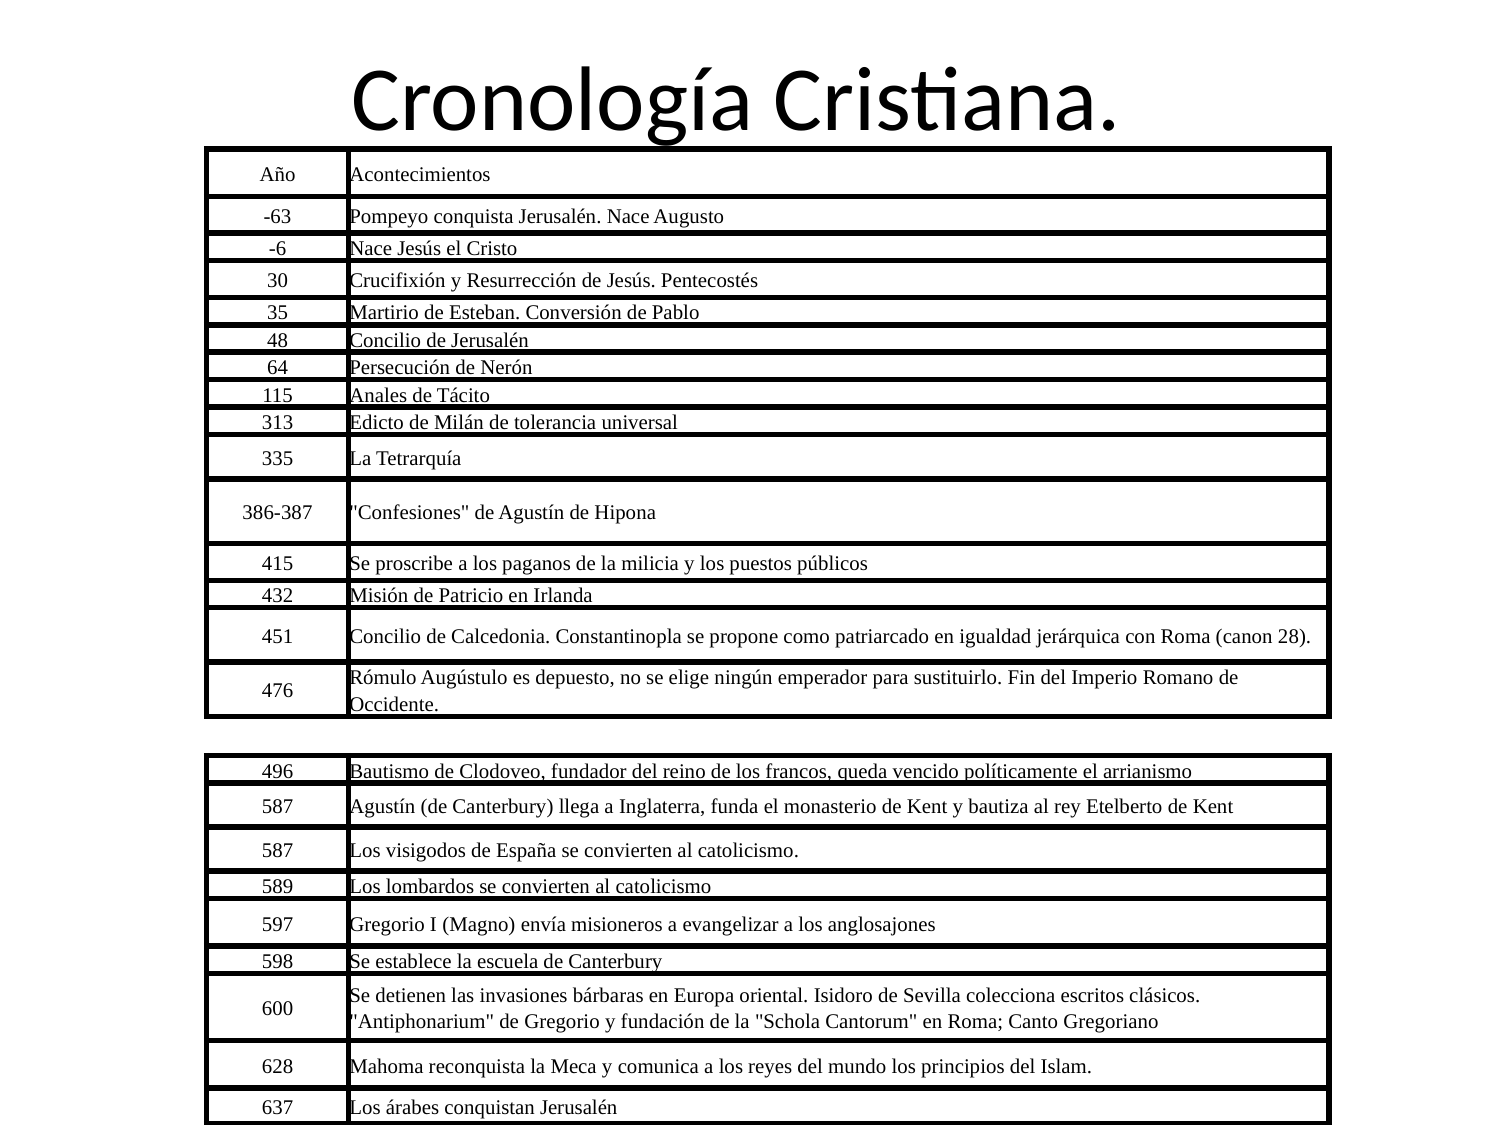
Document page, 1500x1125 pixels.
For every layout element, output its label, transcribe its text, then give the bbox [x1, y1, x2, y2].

table_cell 637 [209, 1091, 346, 1121]
table_cell "Confesiones" de Agustín de Hipona [351, 482, 1326, 541]
table_cell 589 [209, 874, 346, 896]
table_cell Gregorio I (Magno) envía misioneros a evangelizar a los anglosajones [351, 901, 1326, 943]
table_cell -6 [209, 236, 346, 258]
table_cell Se establece la escuela de Canterbury [351, 949, 1326, 971]
table_cell Se detienen las invasiones bárbaras en Europa oriental. Isidoro de Sevilla colecciona escritos clásicos. "Antiphonarium" de Gregorio y fundación de la "Schola Cantorum" en Roma; Canto Gregoriano [351, 976, 1326, 1038]
table_cell Concilio de Jerusalén [351, 328, 1326, 349]
table_cell 30 [209, 263, 346, 295]
table_cell 64 [209, 355, 346, 377]
table_cell 432 [209, 583, 346, 605]
table_cell Pompeyo conquista Jerusalén. Nace Augusto [351, 199, 1326, 230]
table_cell Misión de Patricio en Irlanda [351, 583, 1326, 605]
table_cell Edicto de Milán de tolerancia universal [351, 410, 1326, 432]
table_cell 597 [209, 901, 346, 943]
table_cell Anales de Tácito [351, 382, 1326, 404]
table_cell 451 [209, 610, 346, 659]
table_header Año [209, 152, 346, 194]
title Cronología Cristiana. [336, 0, 1500, 188]
table_cell 415 [209, 546, 346, 578]
table_cell 600 [209, 976, 346, 1038]
table_cell 115 [209, 382, 346, 404]
table_cell Martirio de Esteban. Conversión de Pablo [351, 300, 1326, 322]
table_cell 476 [209, 665, 346, 714]
table_header 496 [209, 758, 346, 780]
table_cell 313 [209, 410, 346, 432]
table_cell Mahoma reconquista la Meca y comunica a los reyes del mundo los principios del Islam. [351, 1043, 1326, 1085]
table_cell 628 [209, 1043, 346, 1085]
table_cell Persecución de Nerón [351, 355, 1326, 377]
table_cell 598 [209, 949, 346, 971]
table_header Bautismo de Clodoveo, fundador del reino de los francos, queda vencido políticamente el arrianismo [351, 758, 1326, 780]
table_cell 48 [209, 328, 346, 349]
table_cell 587 [209, 830, 346, 868]
table_cell Rómulo Augústulo es depuesto, no se elige ningún emperador para sustituirlo. Fin del Imperio Romano de Occidente. [351, 665, 1326, 714]
table_cell 587 [209, 786, 346, 824]
table_cell Se proscribe a los paganos de la milicia y los puestos públicos [351, 546, 1326, 578]
table_cell 386-387 [209, 482, 346, 541]
table_cell Los visigodos de España se convierten al catolicismo. [351, 830, 1326, 868]
table_cell -63 [209, 199, 346, 230]
table_cell 335 [209, 437, 346, 476]
table_cell Concilio de Calcedonia. Constantinopla se propone como patriarcado en igualdad jerárquica con Roma (canon 28). [351, 610, 1326, 659]
table_cell Nace Jesús el Cristo [351, 236, 1326, 258]
table_cell Crucifixión y Resurrección de Jesús. Pentecostés [351, 263, 1326, 295]
table_cell Agustín (de Canterbury) llega a Inglaterra, funda el monasterio de Kent y bautiza al rey Etelberto de Kent [351, 786, 1326, 824]
table_cell Los lombardos se convierten al catolicismo [351, 874, 1326, 896]
table_cell 35 [209, 300, 346, 322]
table_cell Los árabes conquistan Jerusalén [351, 1091, 1326, 1121]
table_cell La Tetrarquía [351, 437, 1326, 476]
table_header Acontecimientos [351, 152, 1326, 194]
